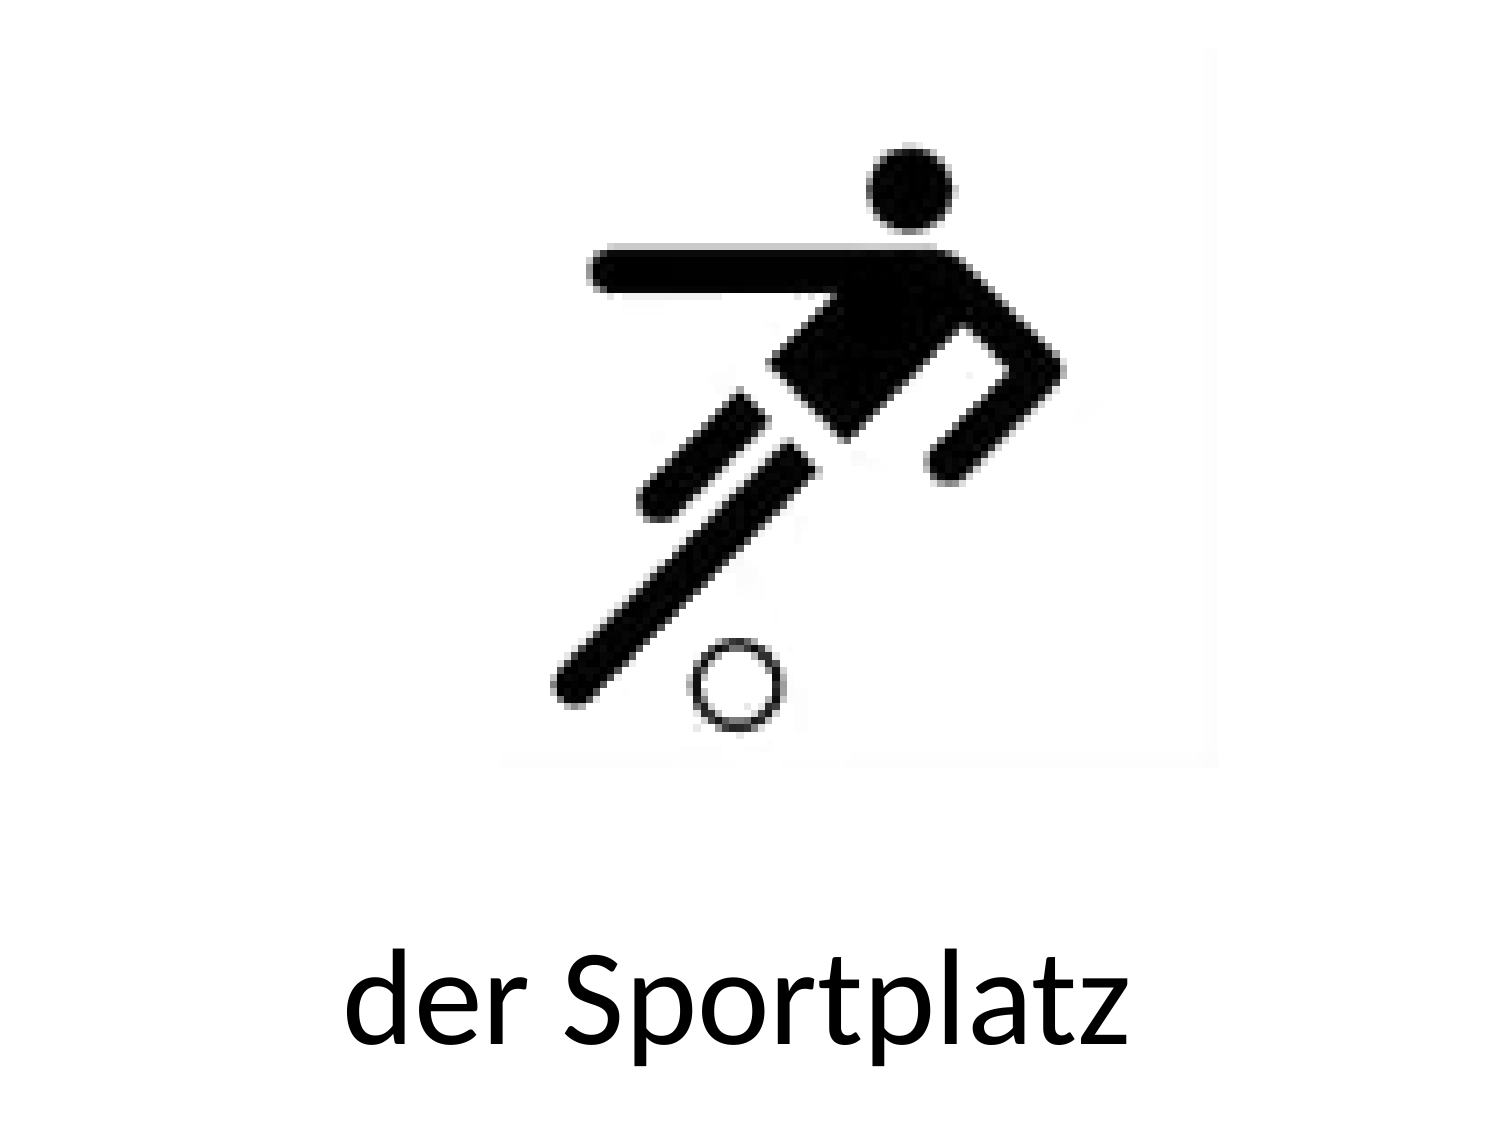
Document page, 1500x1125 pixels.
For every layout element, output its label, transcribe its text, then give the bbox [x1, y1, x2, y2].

picture [499, 49, 1218, 768]
text_box der Sportplatz [0, 900, 1500, 1080]
